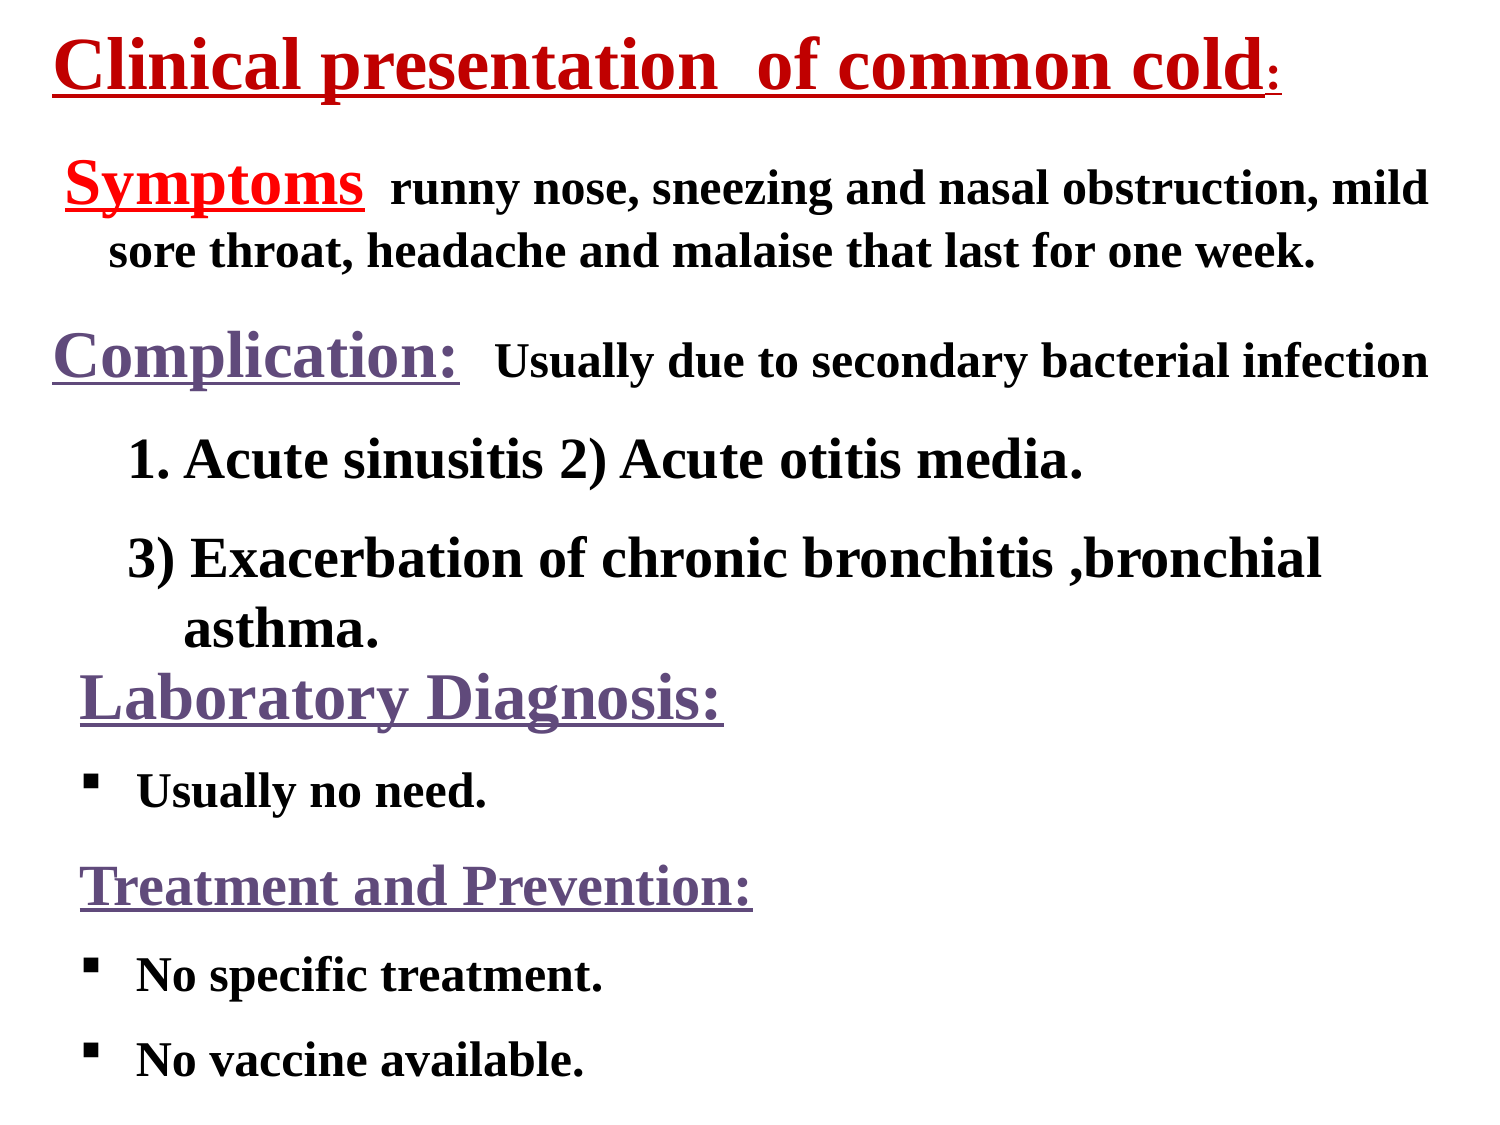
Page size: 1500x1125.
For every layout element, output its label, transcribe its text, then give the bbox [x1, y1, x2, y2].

text_box Laboratory Diagnosis: Usually no need. Treatment and Prevention: No specific treatment. No vaccine available. [64, 645, 1191, 1094]
text_box Clinical presentation of common cold: Symptoms runny nose, sneezing and nasal obstruction, mild sore throat, headache and malaise that last for one week. Complication: Usually due to secondary bacterial infection Acute sinusitis 2) Acute otitis media. 3) Exacerbation of chronic bronchitis ,bronchial asthma. [37, 7, 1459, 667]
